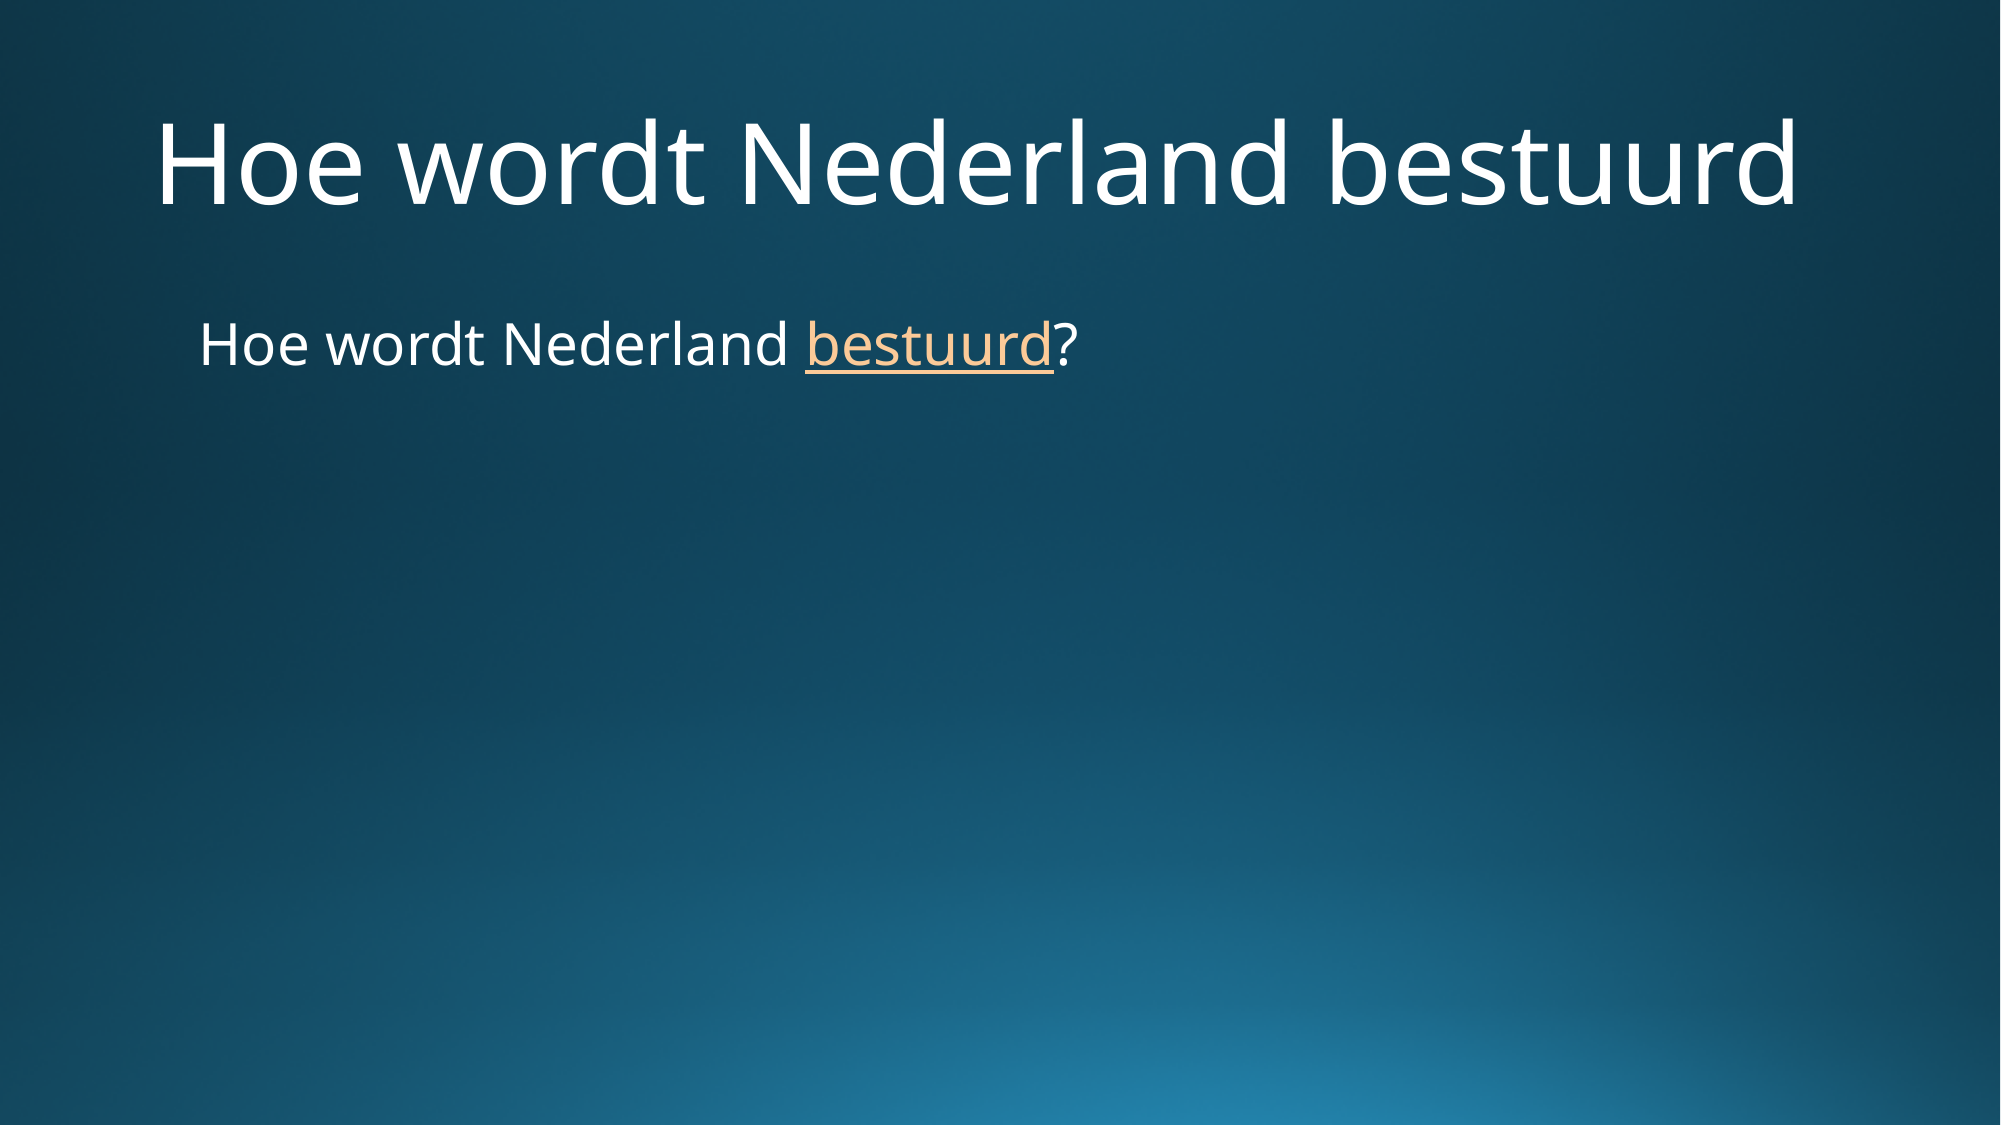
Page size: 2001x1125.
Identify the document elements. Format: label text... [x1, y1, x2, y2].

picture [0, 0, 2001, 1125]
list Hoe wordt Nederland bestuurd? [183, 299, 1863, 1014]
title Hoe wordt Nederland bestuurd [137, 59, 1863, 278]
